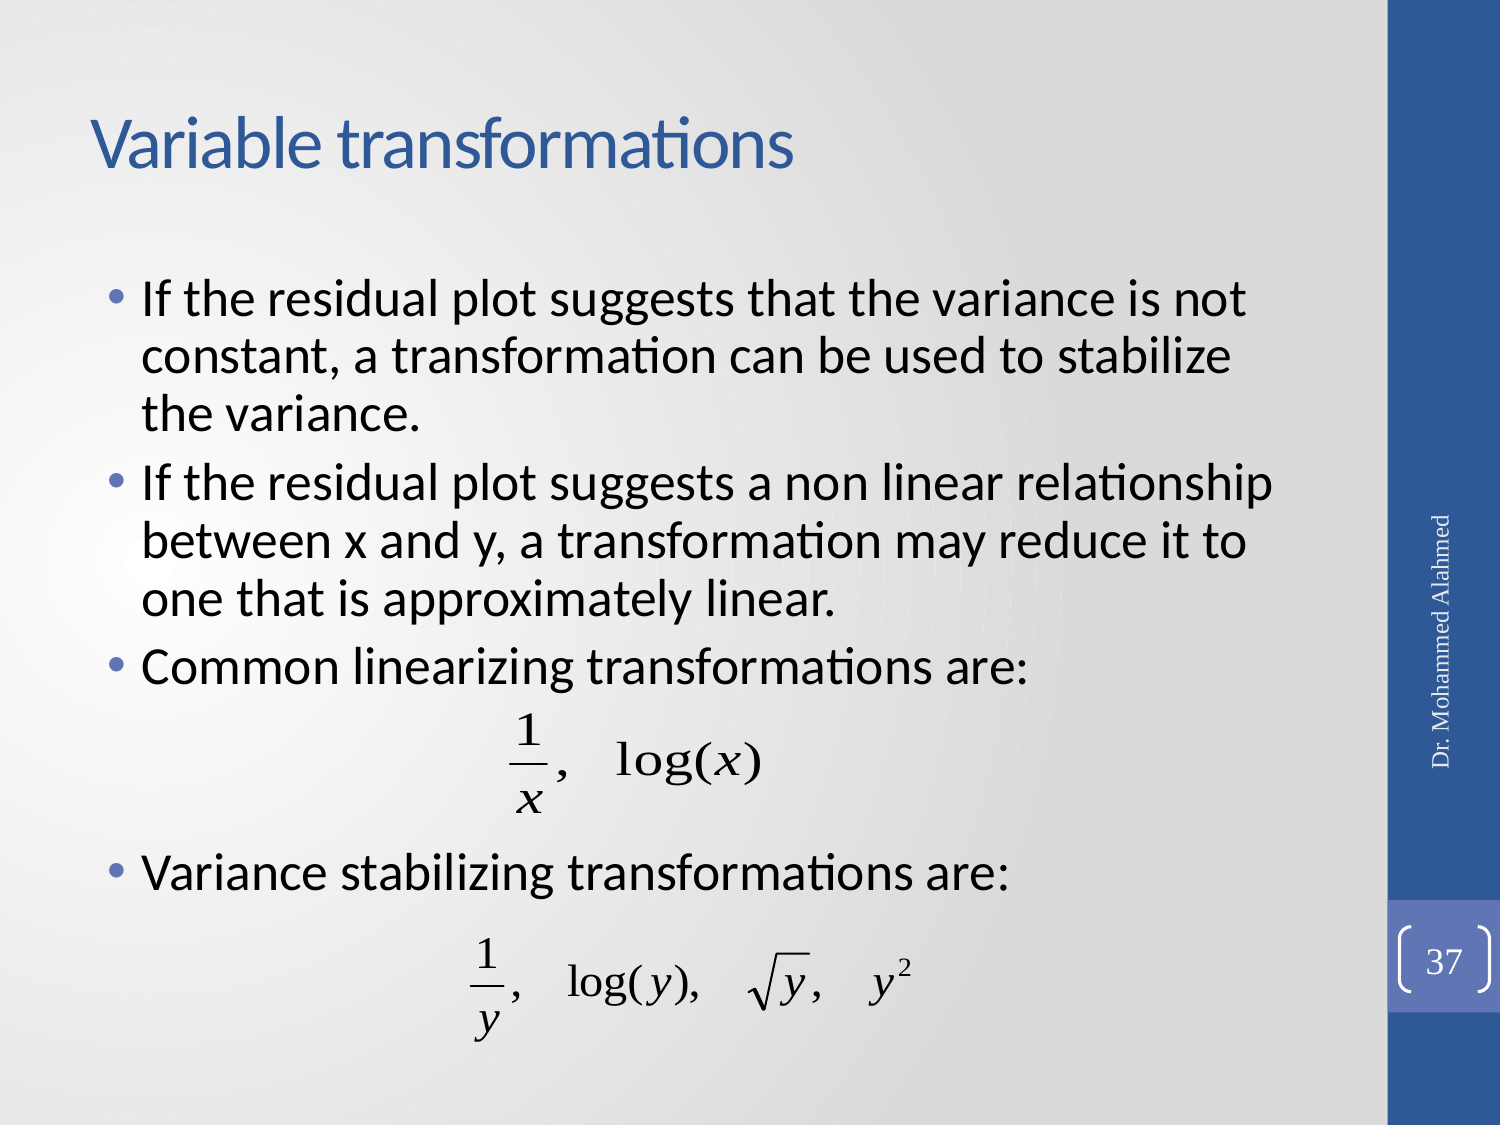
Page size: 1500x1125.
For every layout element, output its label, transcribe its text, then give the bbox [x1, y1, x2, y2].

footer Dr. Mohammed Alahmed [1408, 500, 1469, 889]
slide_number 37 [1397, 925, 1492, 994]
title Variable transformations [75, 45, 1325, 233]
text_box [499, 699, 788, 825]
list If the residual plot suggests that the variance is not constant, a transformation can be used to stabilize the variance. If the residual plot suggests a non linear relationship between x and y, a transformation may reduce it to one that is approximately linear. Common linearizing transformations are: Variance stabilizing transformations are: [75, 262, 1325, 1050]
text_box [461, 924, 923, 1051]
